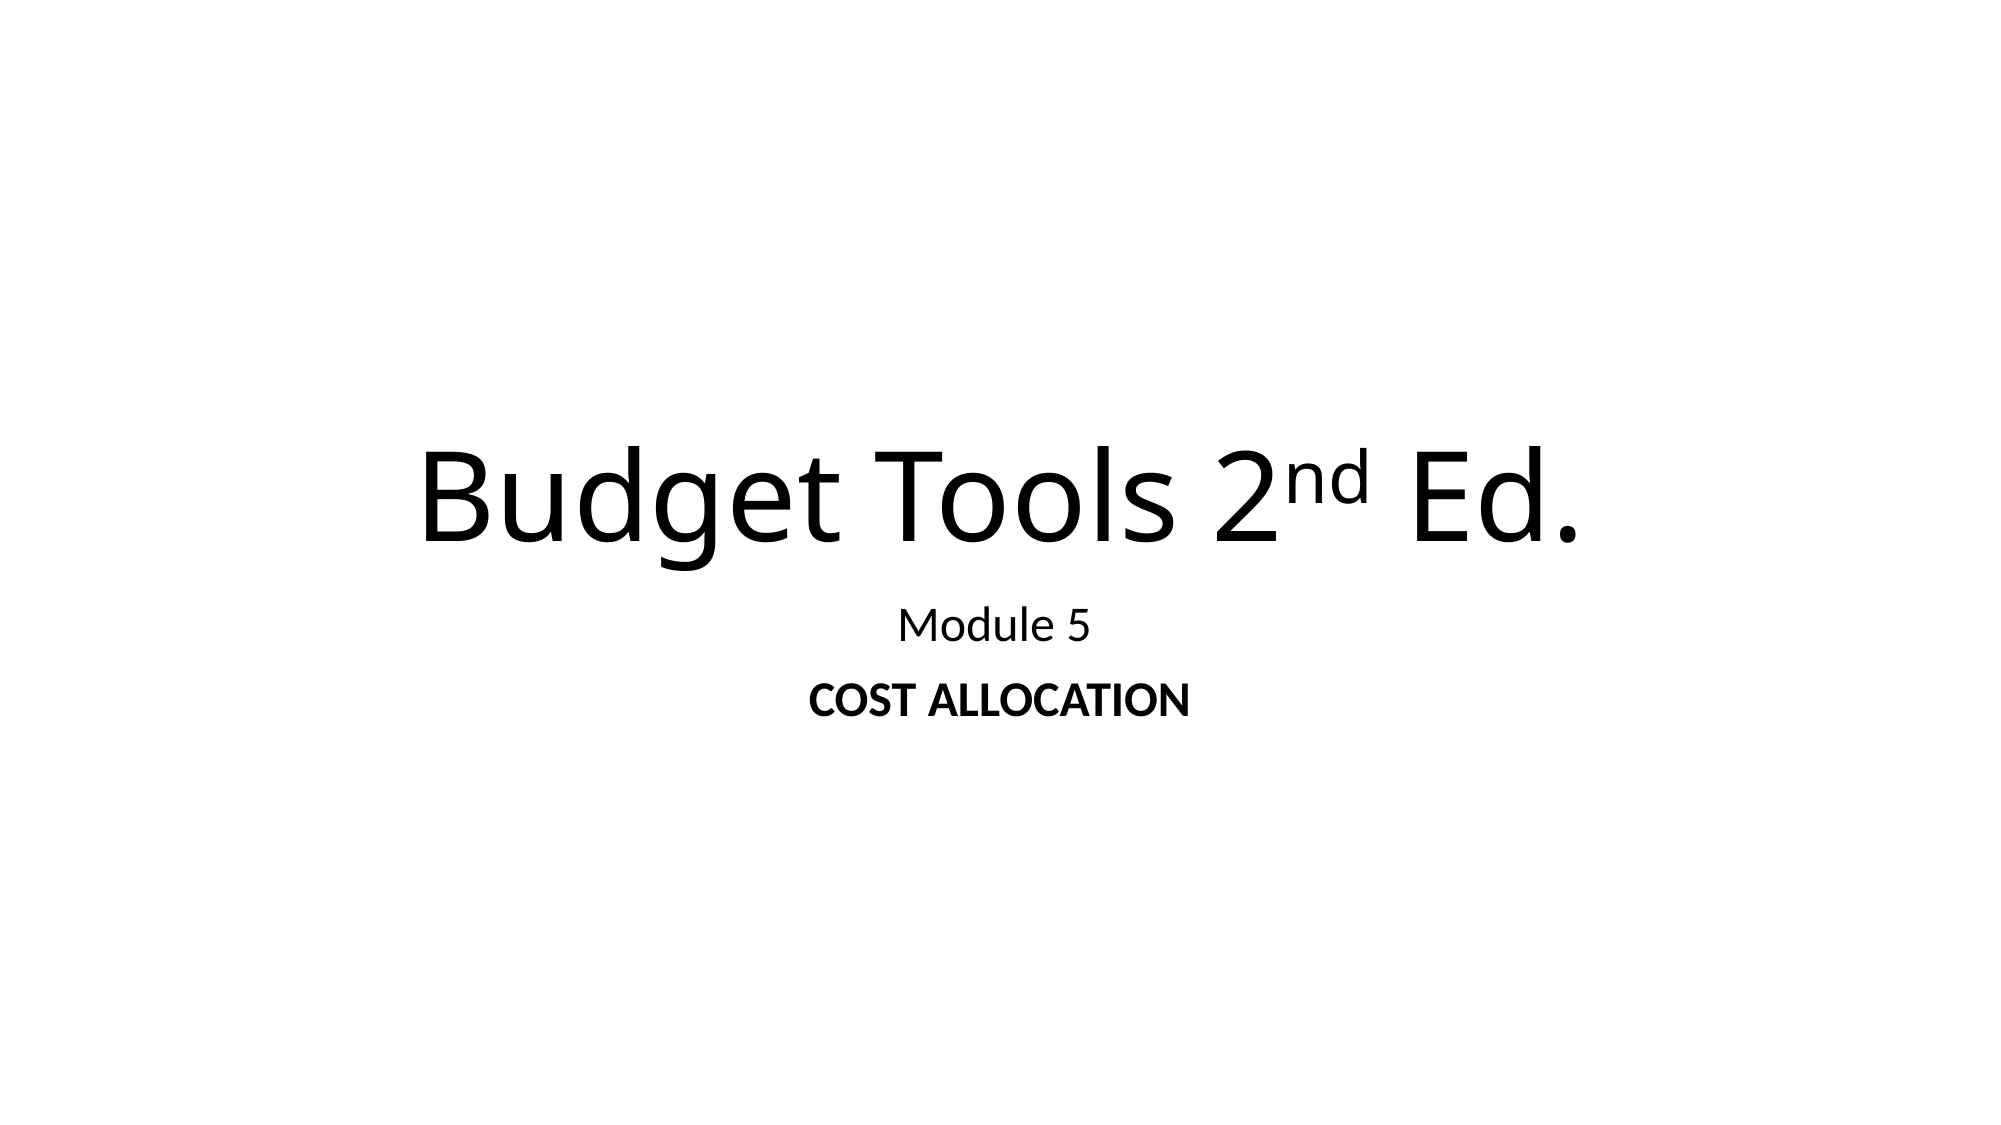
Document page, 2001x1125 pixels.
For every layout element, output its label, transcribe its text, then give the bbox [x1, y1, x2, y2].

subtitle Module 5 Cost Allocation [249, 590, 1750, 863]
title Budget Tools 2nd Ed. [249, 184, 1750, 576]
